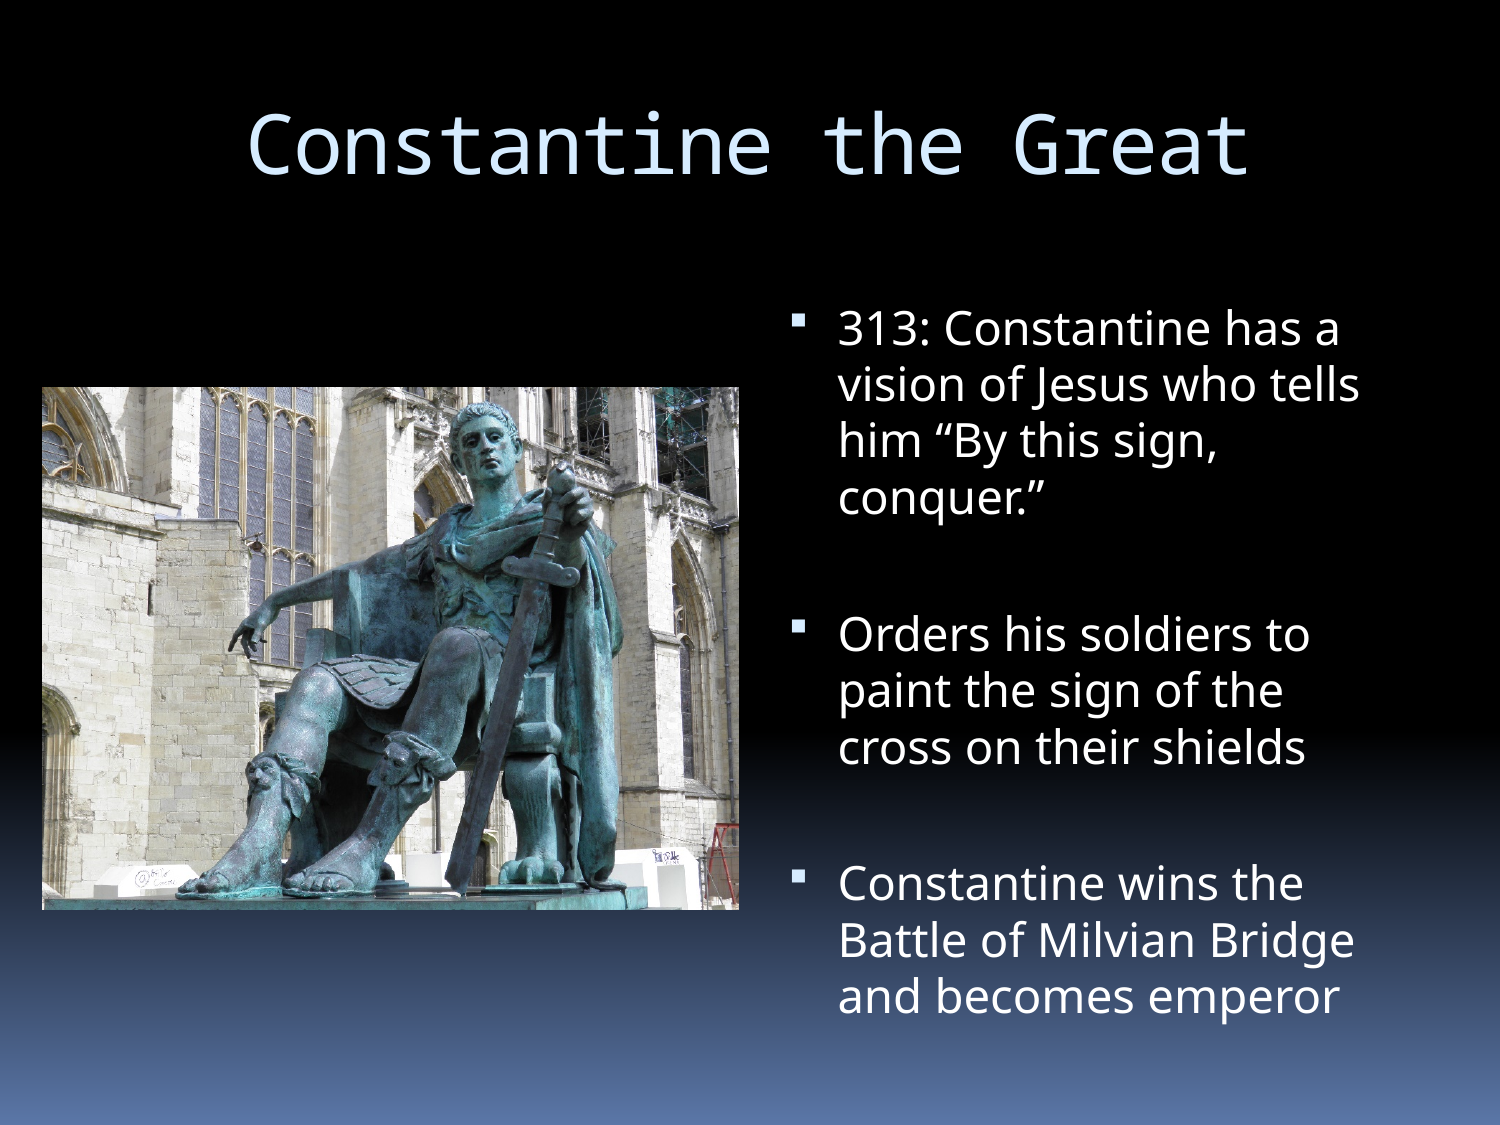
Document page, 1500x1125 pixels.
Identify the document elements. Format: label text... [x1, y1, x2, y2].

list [41, 386, 740, 911]
list 313: Constantine has a vision of Jesus who tells him “By this sign, conquer.” Orders his soldiers to paint the sign of the cross on their shields Constantine wins the Battle of Milvian Bridge and becomes emperor [763, 290, 1427, 1033]
title Constantine the Great [75, 83, 1425, 234]
